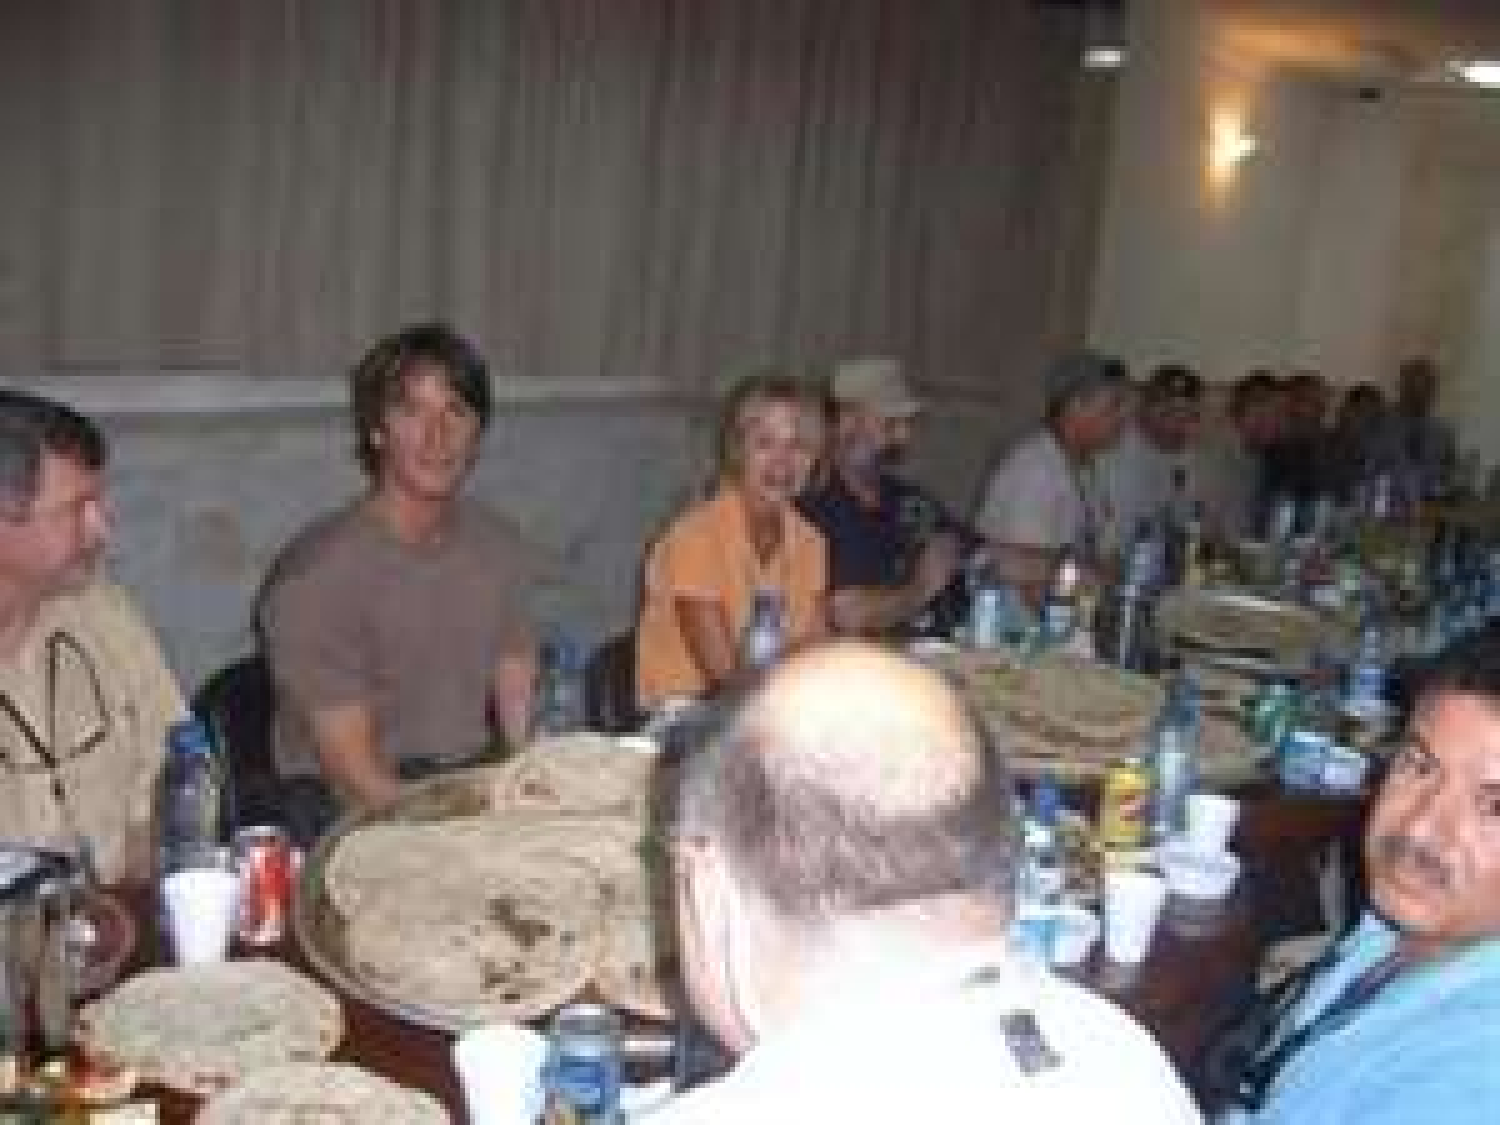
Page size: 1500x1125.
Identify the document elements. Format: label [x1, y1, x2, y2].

list [0, 0, 1500, 1125]
